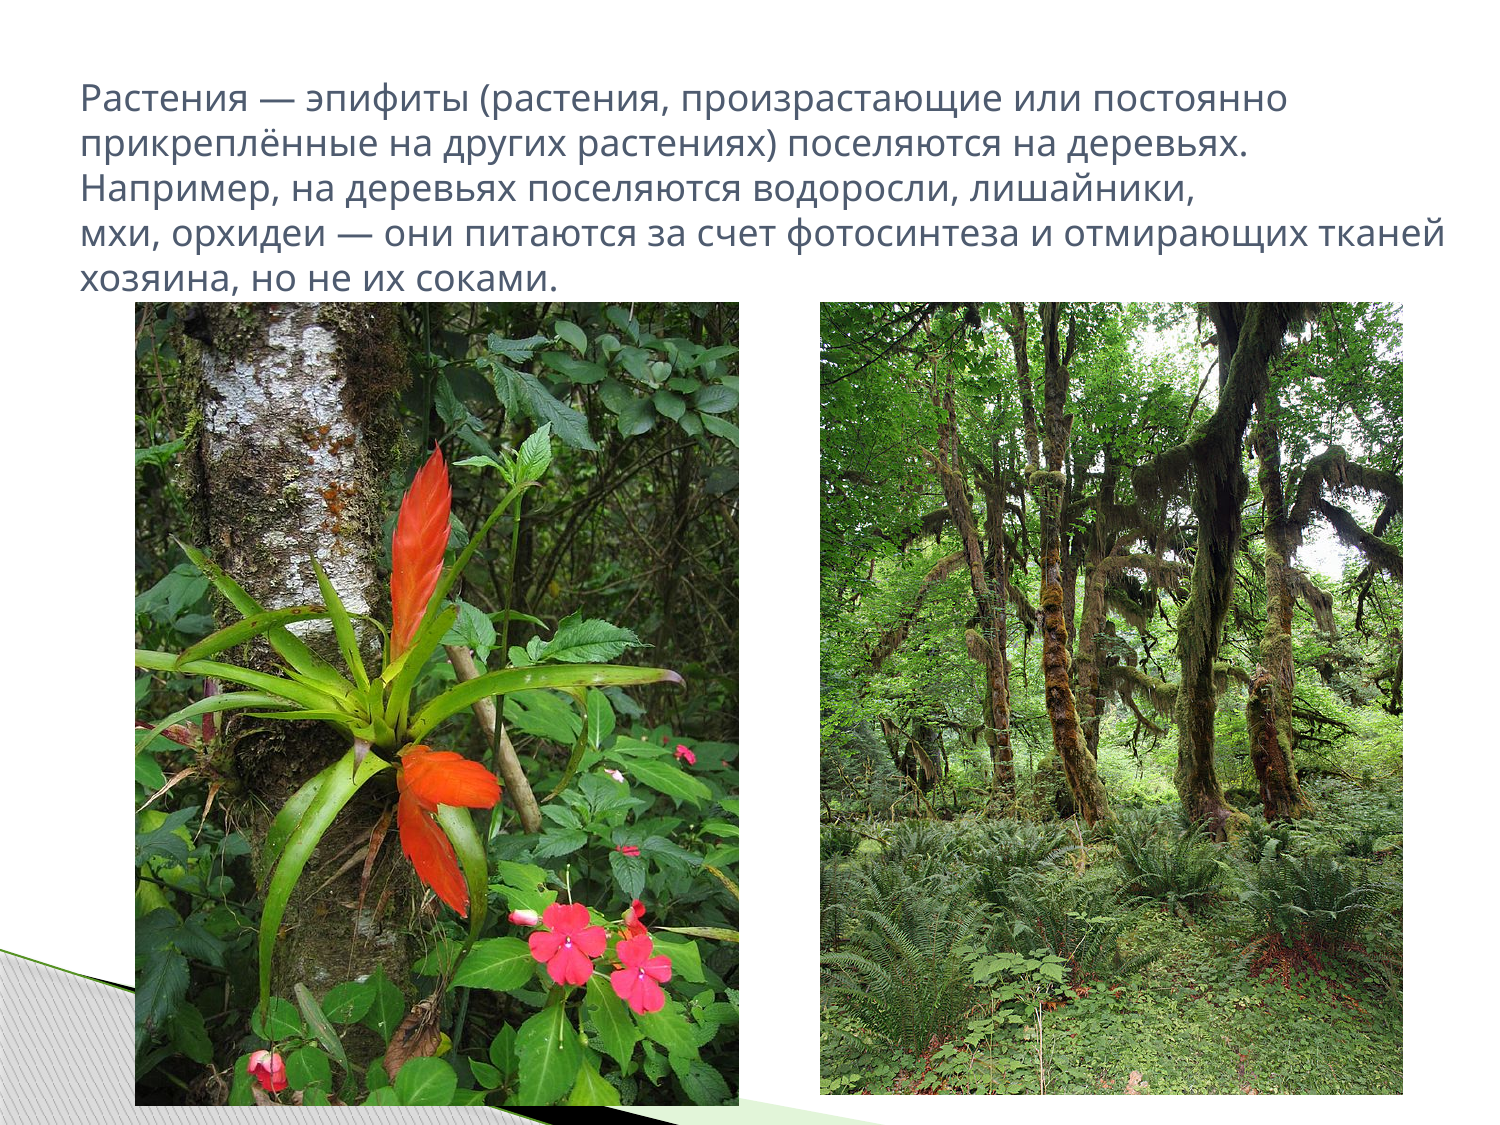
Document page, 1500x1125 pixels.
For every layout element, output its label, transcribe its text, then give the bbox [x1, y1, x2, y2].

text_box Растения — эпифиты (растения, произрастающие или постоянно прикреплённые на других растениях) поселяются на деревьях. Например, на деревьях поселяются водоросли, лишайники, мхи, орхидеи — они питаются за счет фотосинтеза и отмирающих тканей хозяина, но не их соками. [64, 66, 1471, 307]
picture [820, 302, 1403, 1095]
picture [135, 302, 739, 1106]
